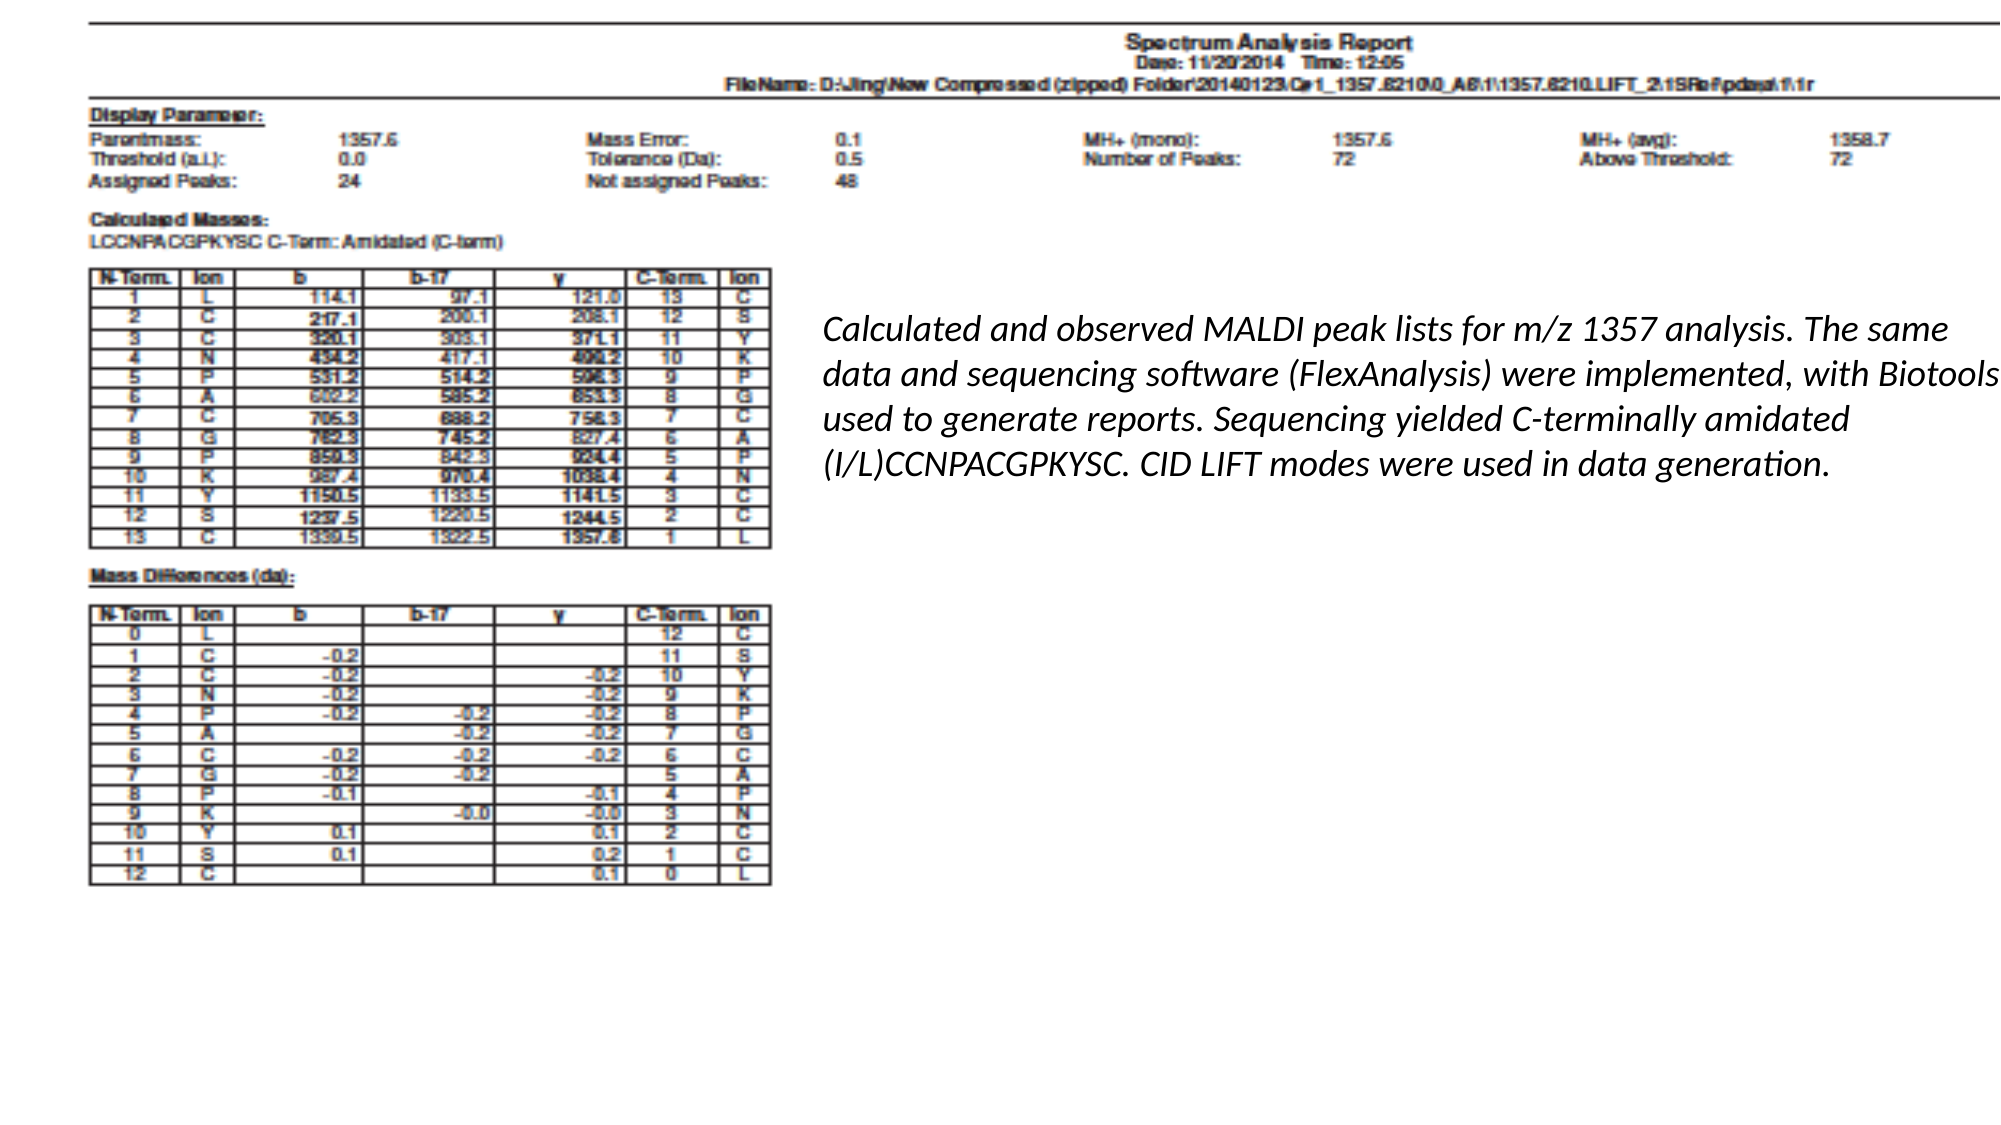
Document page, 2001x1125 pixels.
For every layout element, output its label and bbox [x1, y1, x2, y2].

text_box [0, 0, 2000, 1125]
